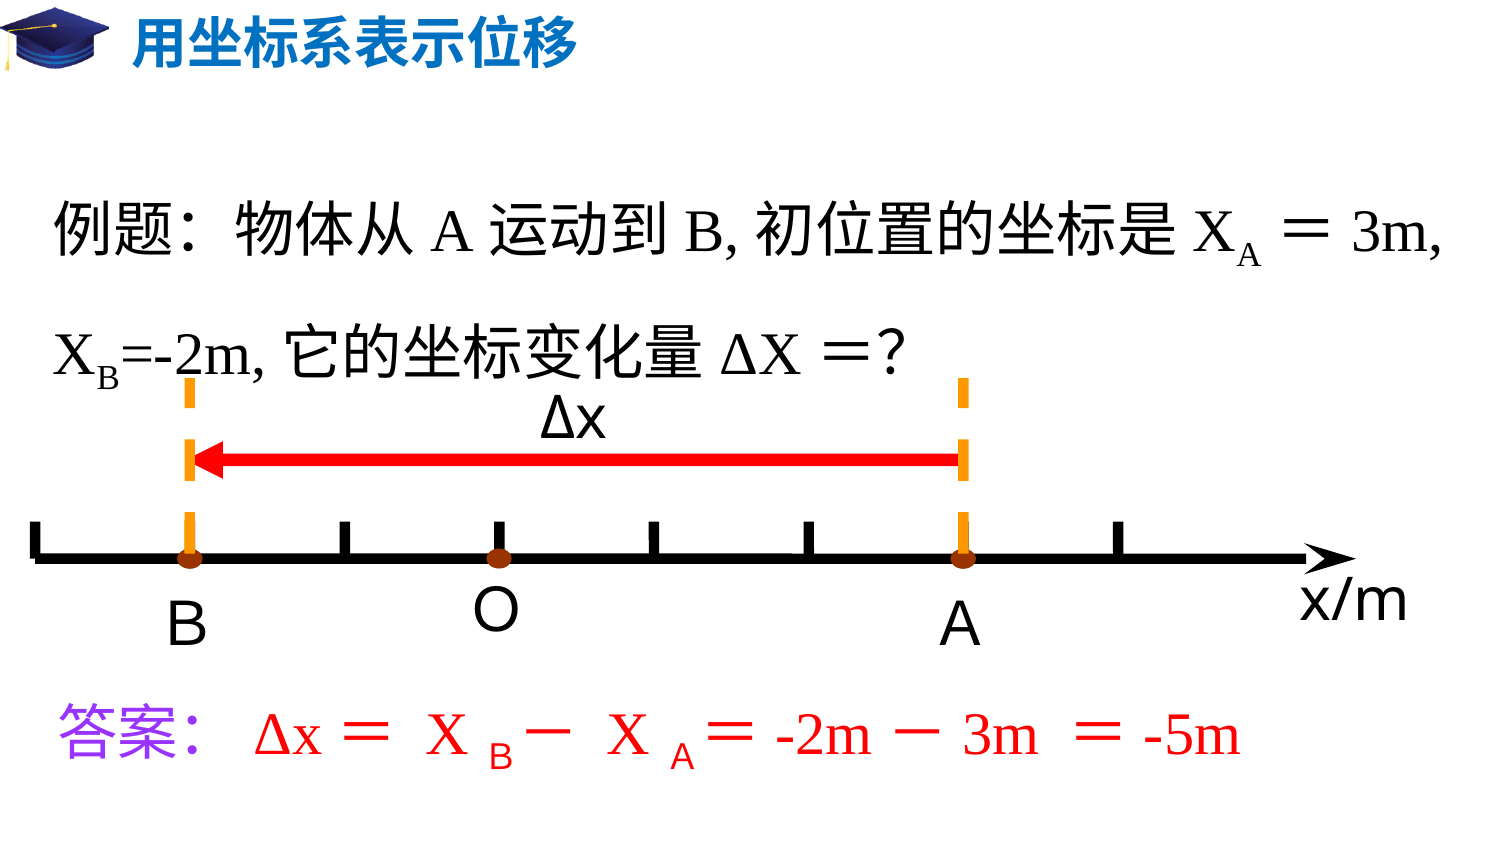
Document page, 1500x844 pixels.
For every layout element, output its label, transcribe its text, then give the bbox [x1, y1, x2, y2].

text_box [34, 370, 1500, 666]
text_box 例题：物体从A运动到B,初位置的坐标是XA＝3m, XB=-2m,它的坐标变化量ΔX＝？ [35, 140, 1500, 370]
title 用坐标系表示位移 [117, 0, 1442, 82]
picture [0, 7, 109, 71]
text_box 答案：Δx＝ XＢ－ XＡ＝-2m－3m ＝-5m [39, 684, 1376, 786]
